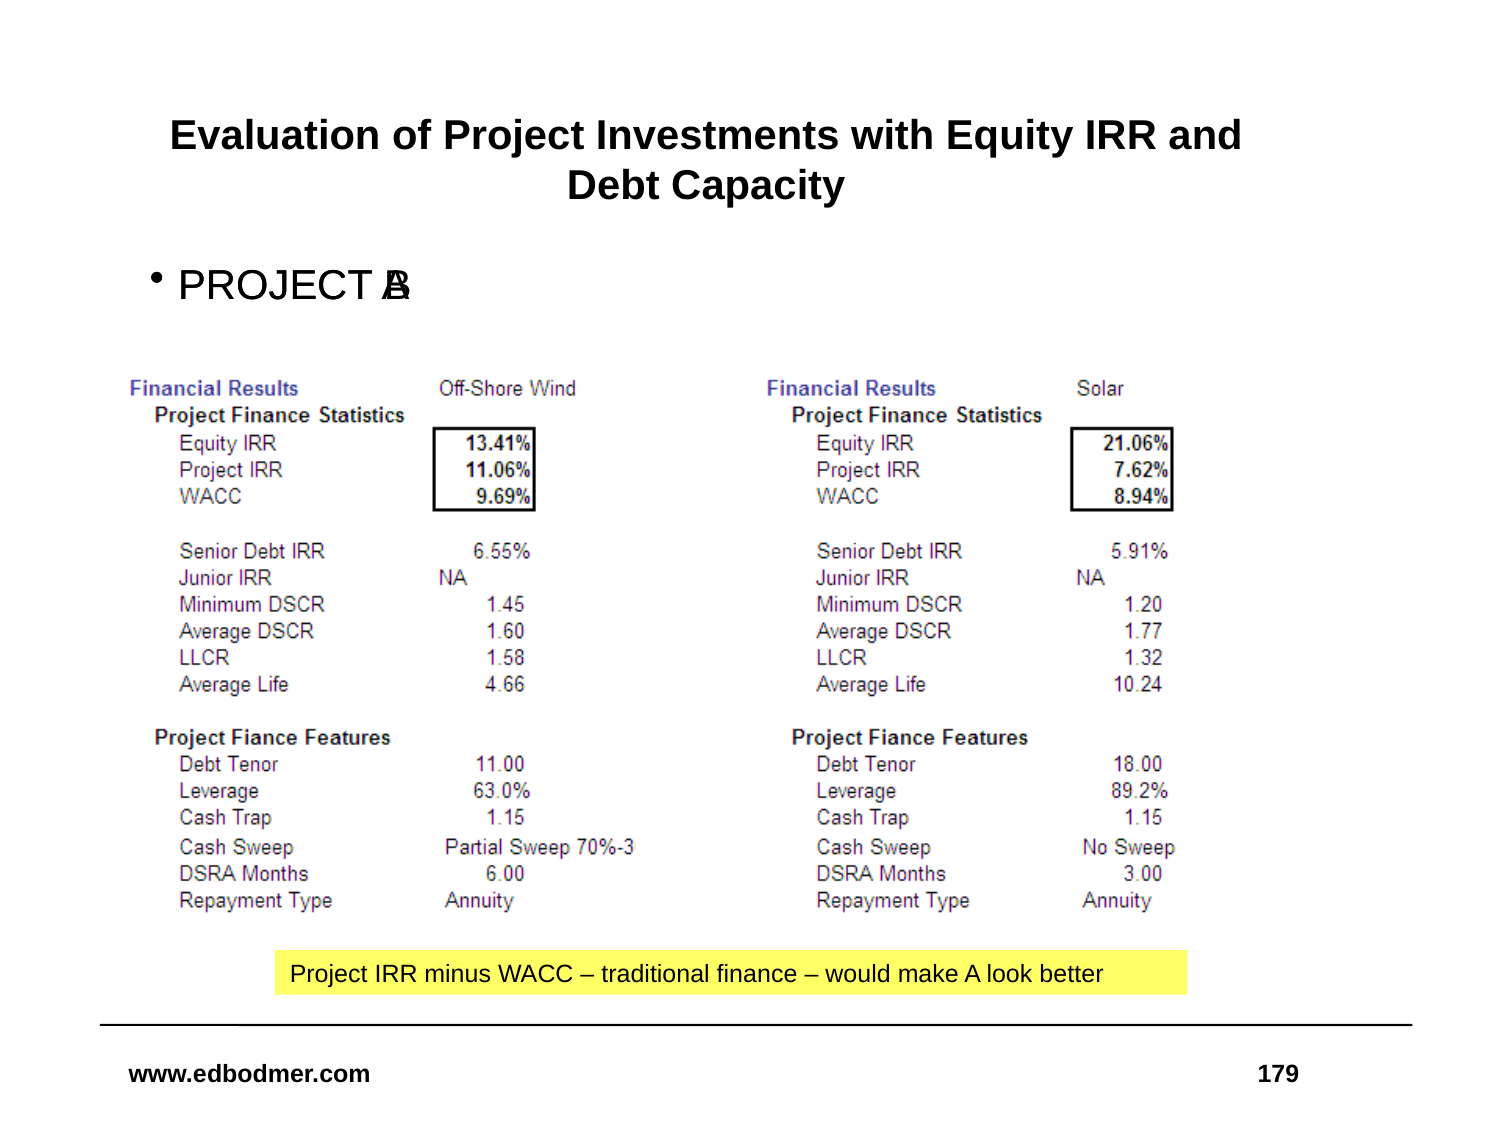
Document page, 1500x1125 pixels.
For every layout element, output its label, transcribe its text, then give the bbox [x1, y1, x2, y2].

picture [737, 374, 1274, 915]
list PROJECT B [125, 249, 1375, 1000]
title Evaluation of Project Investments with Equity IRR and Debt Capacity [125, 99, 1288, 225]
text_box Project IRR minus WACC – traditional finance – would make A look better [274, 950, 1188, 995]
picture [124, 374, 637, 915]
